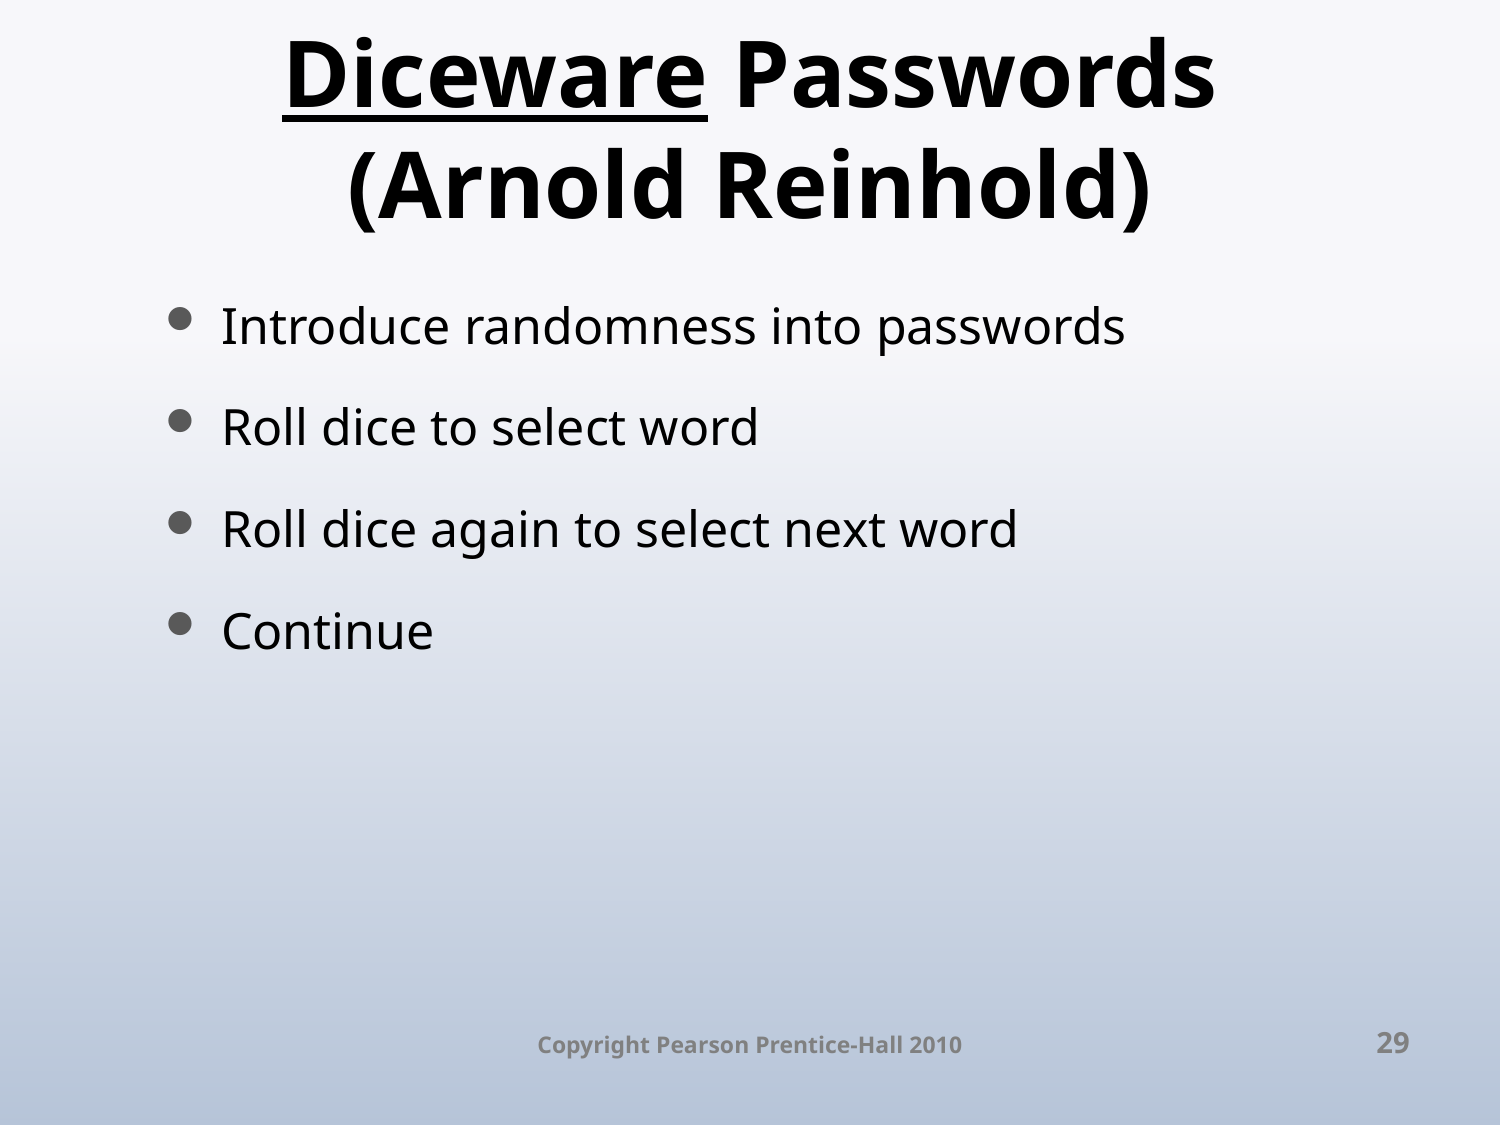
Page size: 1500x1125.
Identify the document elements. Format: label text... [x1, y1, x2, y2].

list Introduce randomness into passwords Roll dice to select word Roll dice again to select next word Continue [150, 286, 1350, 993]
slide_number 29 [1074, 1021, 1425, 1067]
footer Copyright Pearson Prentice-Hall 2010 [512, 1021, 988, 1067]
title Diceware Passwords (Arnold Reinhold) [150, 37, 1350, 245]
